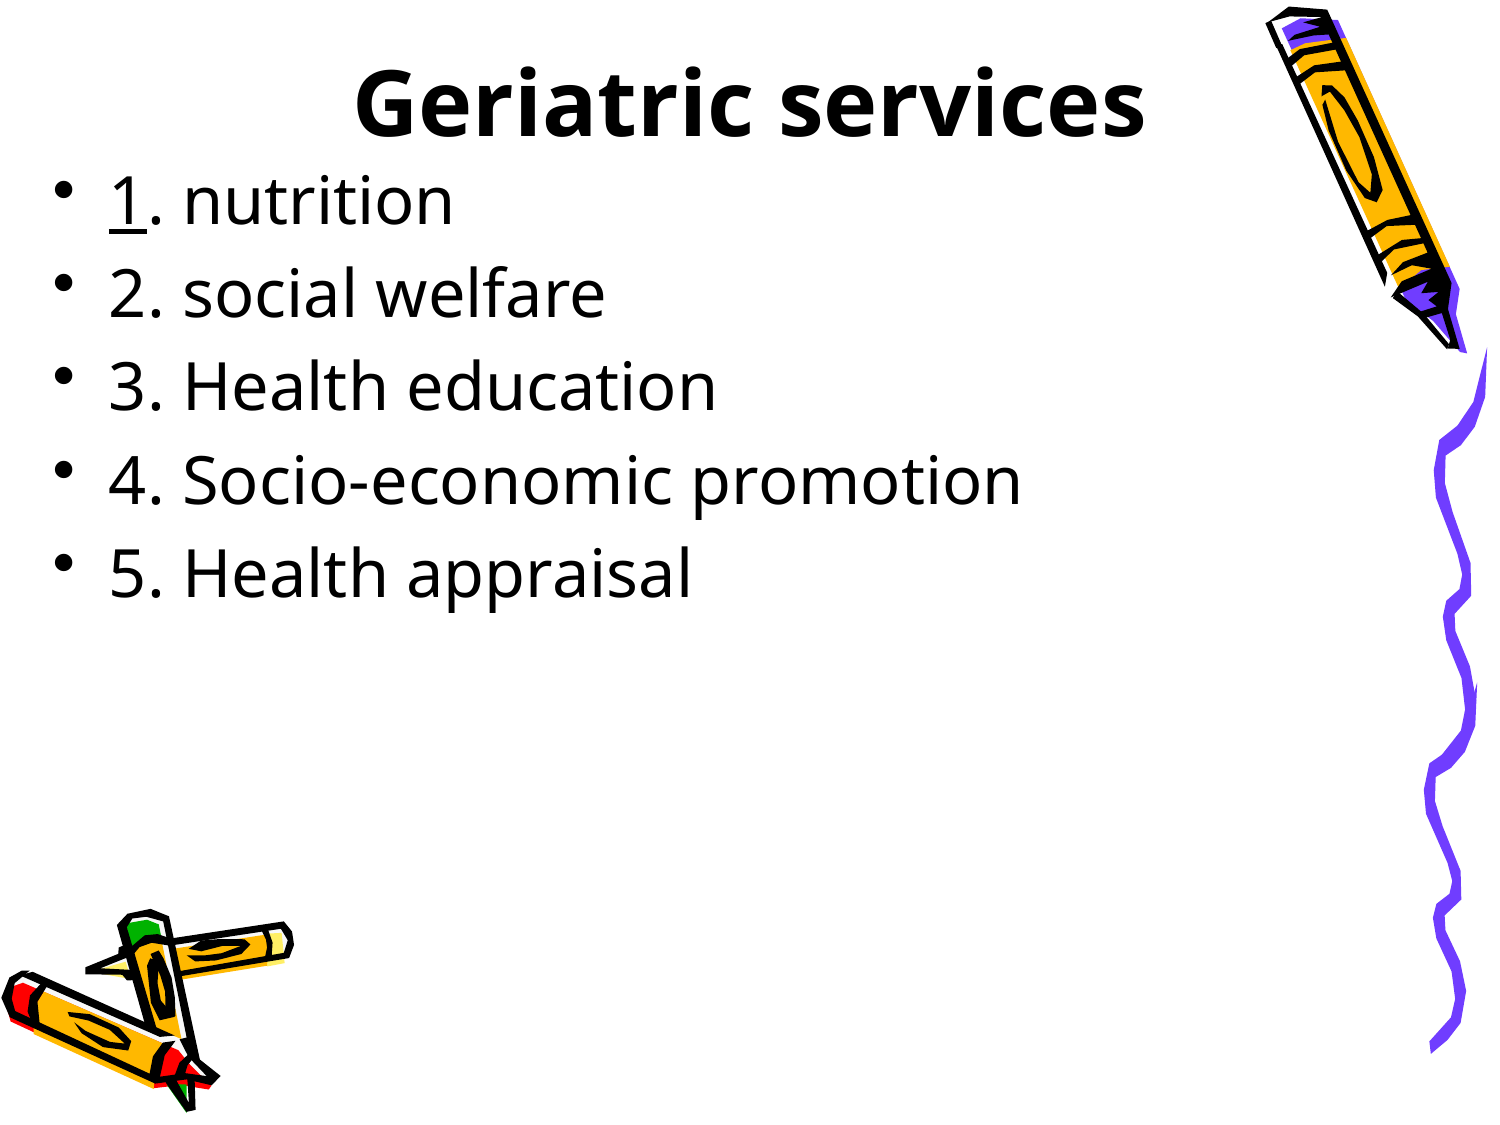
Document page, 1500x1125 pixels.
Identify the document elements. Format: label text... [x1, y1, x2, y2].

list 1. nutrition 2. social welfare 3. Health education 4. Socio-economic promotion 5. Health appraisal [37, 149, 1451, 1063]
title Geriatric services [62, 24, 1438, 149]
